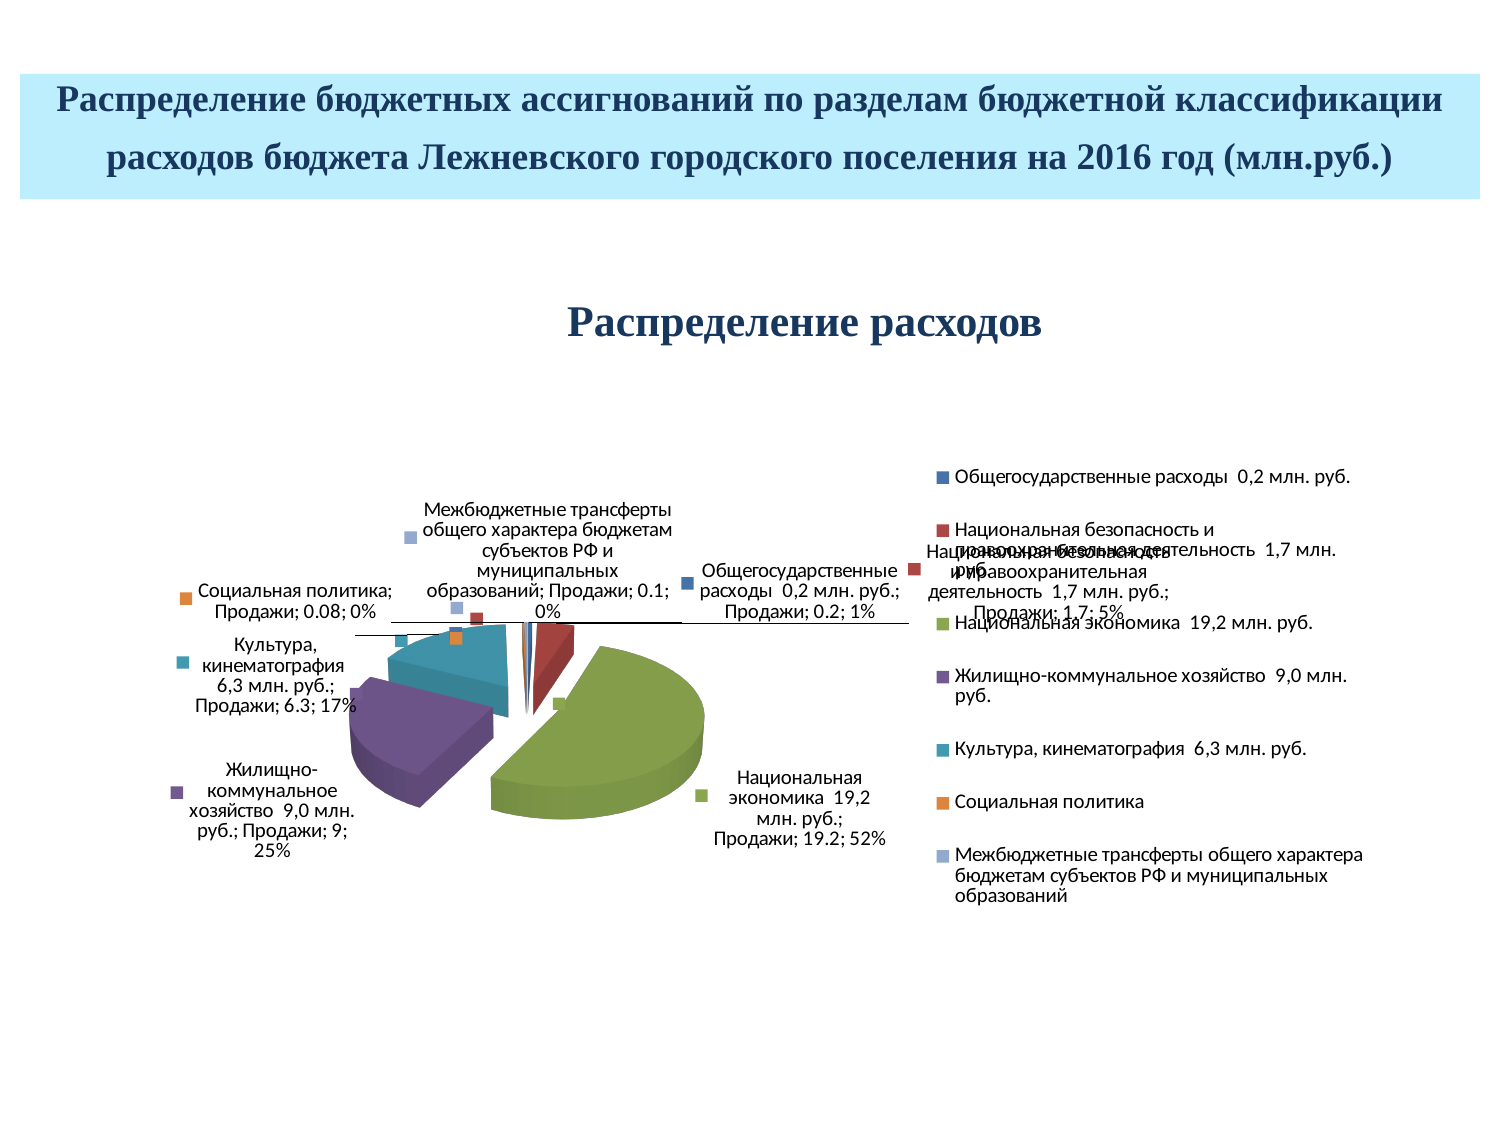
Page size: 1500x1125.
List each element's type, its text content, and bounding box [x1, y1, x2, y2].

text_box Распределение расходов [34, 292, 1043, 364]
text_box Распределение бюджетных ассигнований по разделам бюджетной классификации расходов бюджета Лежневского городского поселения на 2016 год (млн.руб.) [20, 73, 1480, 200]
chart [116, 351, 1383, 1009]
